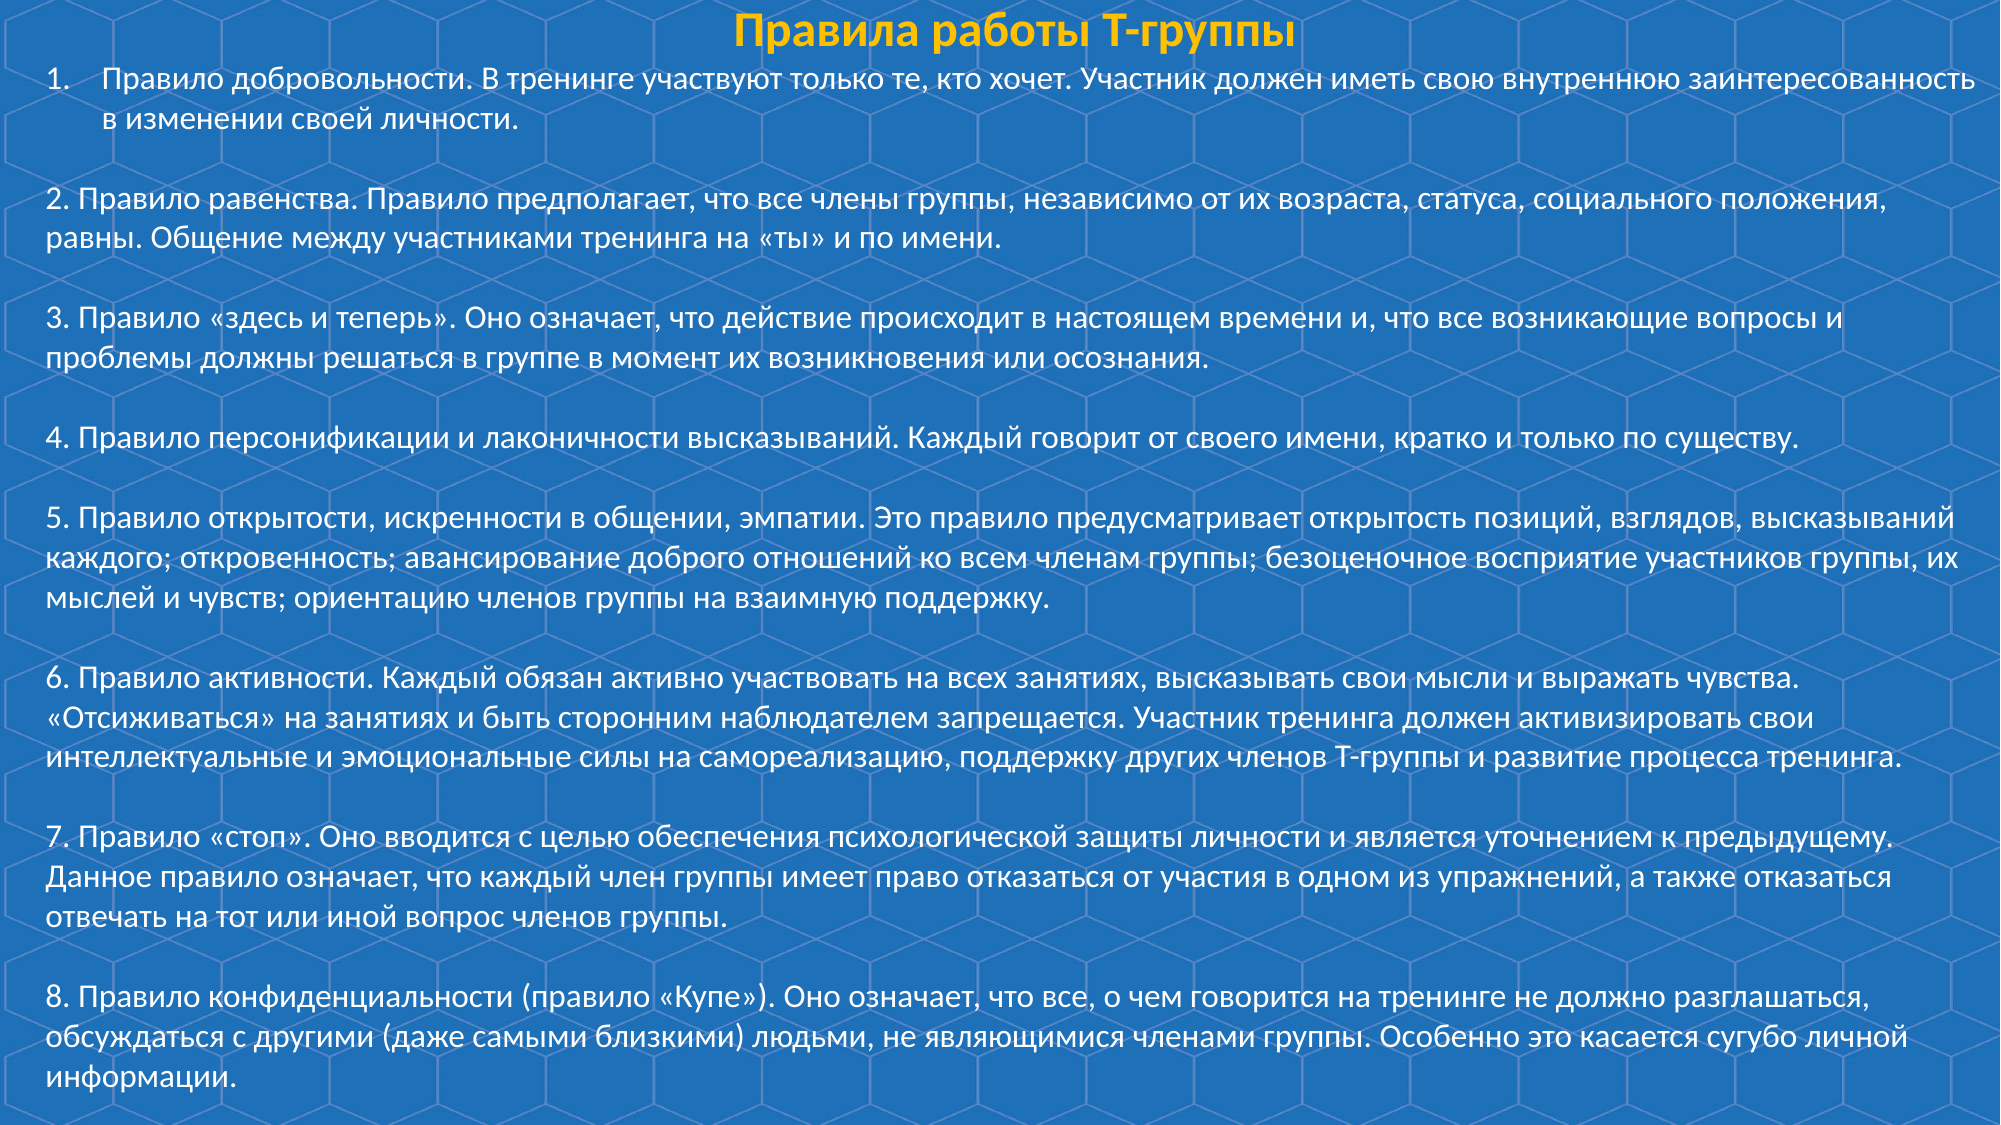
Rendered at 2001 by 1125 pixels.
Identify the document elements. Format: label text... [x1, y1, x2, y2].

text_box Правила работы Т-группы Правило добровольности. В тренинге участвуют только те, кто хочет. Участник должен иметь свою внутреннюю заинтересованность в изменении своей личности. 2. Правило равенства. Правило предполагает, что все члены группы, независимо от их возраста, статуса, социального положения, равны. Общение между участниками тренинга на «ты» и по имени. 3. Правило «здесь и теперь». Оно означает, что действие происходит в настоящем времени и, что все возникающие вопросы и проблемы должны решаться в группе в момент их возникновения или осознания. 4. Правило персонификации и лаконичности высказываний. Каждый говорит от своего имени, кратко и только по существу. 5. Правило открытости, искренности в общении, эмпатии. Это правило предусматривает открытость позиций, взглядов, высказываний каждого; откровенность; авансирование доброго отношений ко всем членам группы; безоценочное восприятие участников группы, их мыслей и чувств; ориентацию членов группы на взаимную поддержку. 6. Правило активности. Каждый обязан активно участвовать на всех занятиях, высказывать свои мысли и выражать чувства. «Отсиживаться» на занятиях и быть сторонним наблюдателем запрещается. Участник тренинга должен активизировать свои интеллектуальные и эмоциональные силы на самореализацию, поддержку других членов Т-группы и развитие процесса тренинга. 7. Правило «стоп». Оно вводится с целью обеспечения психологической защиты личности и является уточнением к предыдущему. Данное правило означает, что каждый член группы имеет право отказаться от участия в одном из упражнений, а также отказаться отвечать на тот или иной вопрос членов группы. 8. Правило конфиденциальности (правило «Купе»). Оно означает, что все, о чем говорится на тренинге не должно разглашаться, обсуждаться с другими (даже самыми близкими) людьми, не являющимися членами группы. Особенно это касается сугубо личной информации. [30, 0, 2000, 1102]
picture [0, 0, 2000, 1125]
